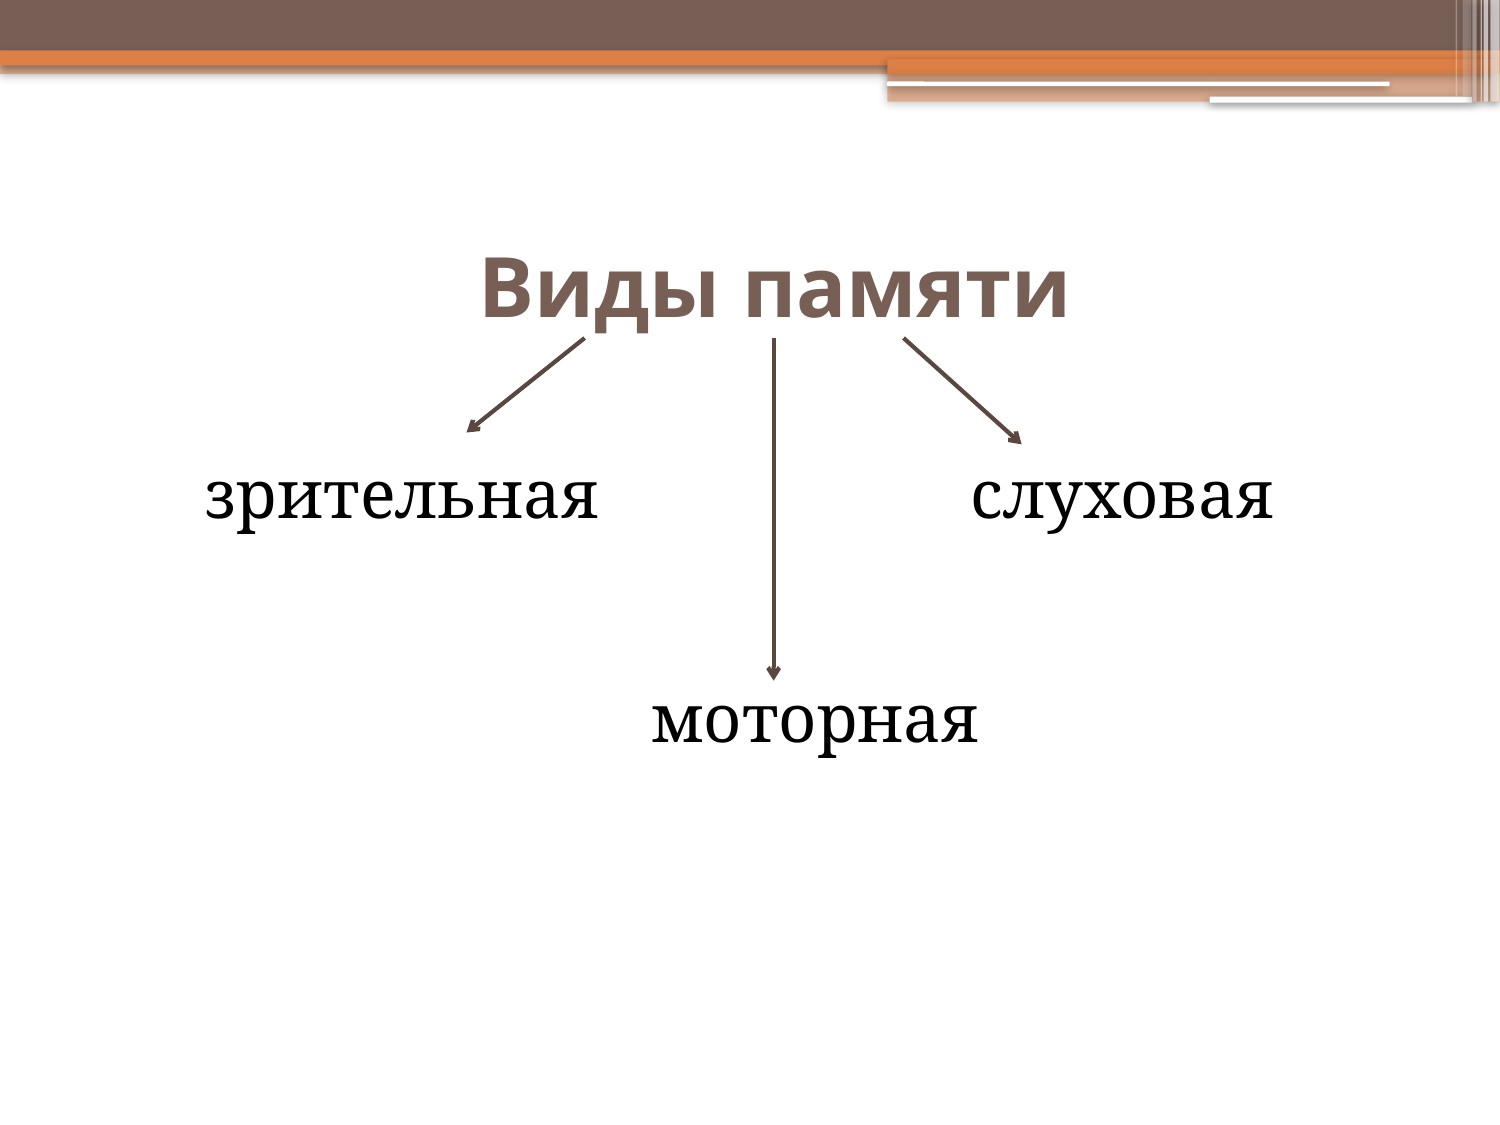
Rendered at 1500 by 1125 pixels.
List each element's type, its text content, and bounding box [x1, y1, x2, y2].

text_box слуховая [809, 444, 1436, 539]
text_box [466, 337, 585, 433]
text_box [903, 337, 1022, 445]
title Виды памяти [100, 196, 1451, 372]
text_box моторная [501, 668, 1128, 764]
text_box зрительная [88, 444, 715, 539]
